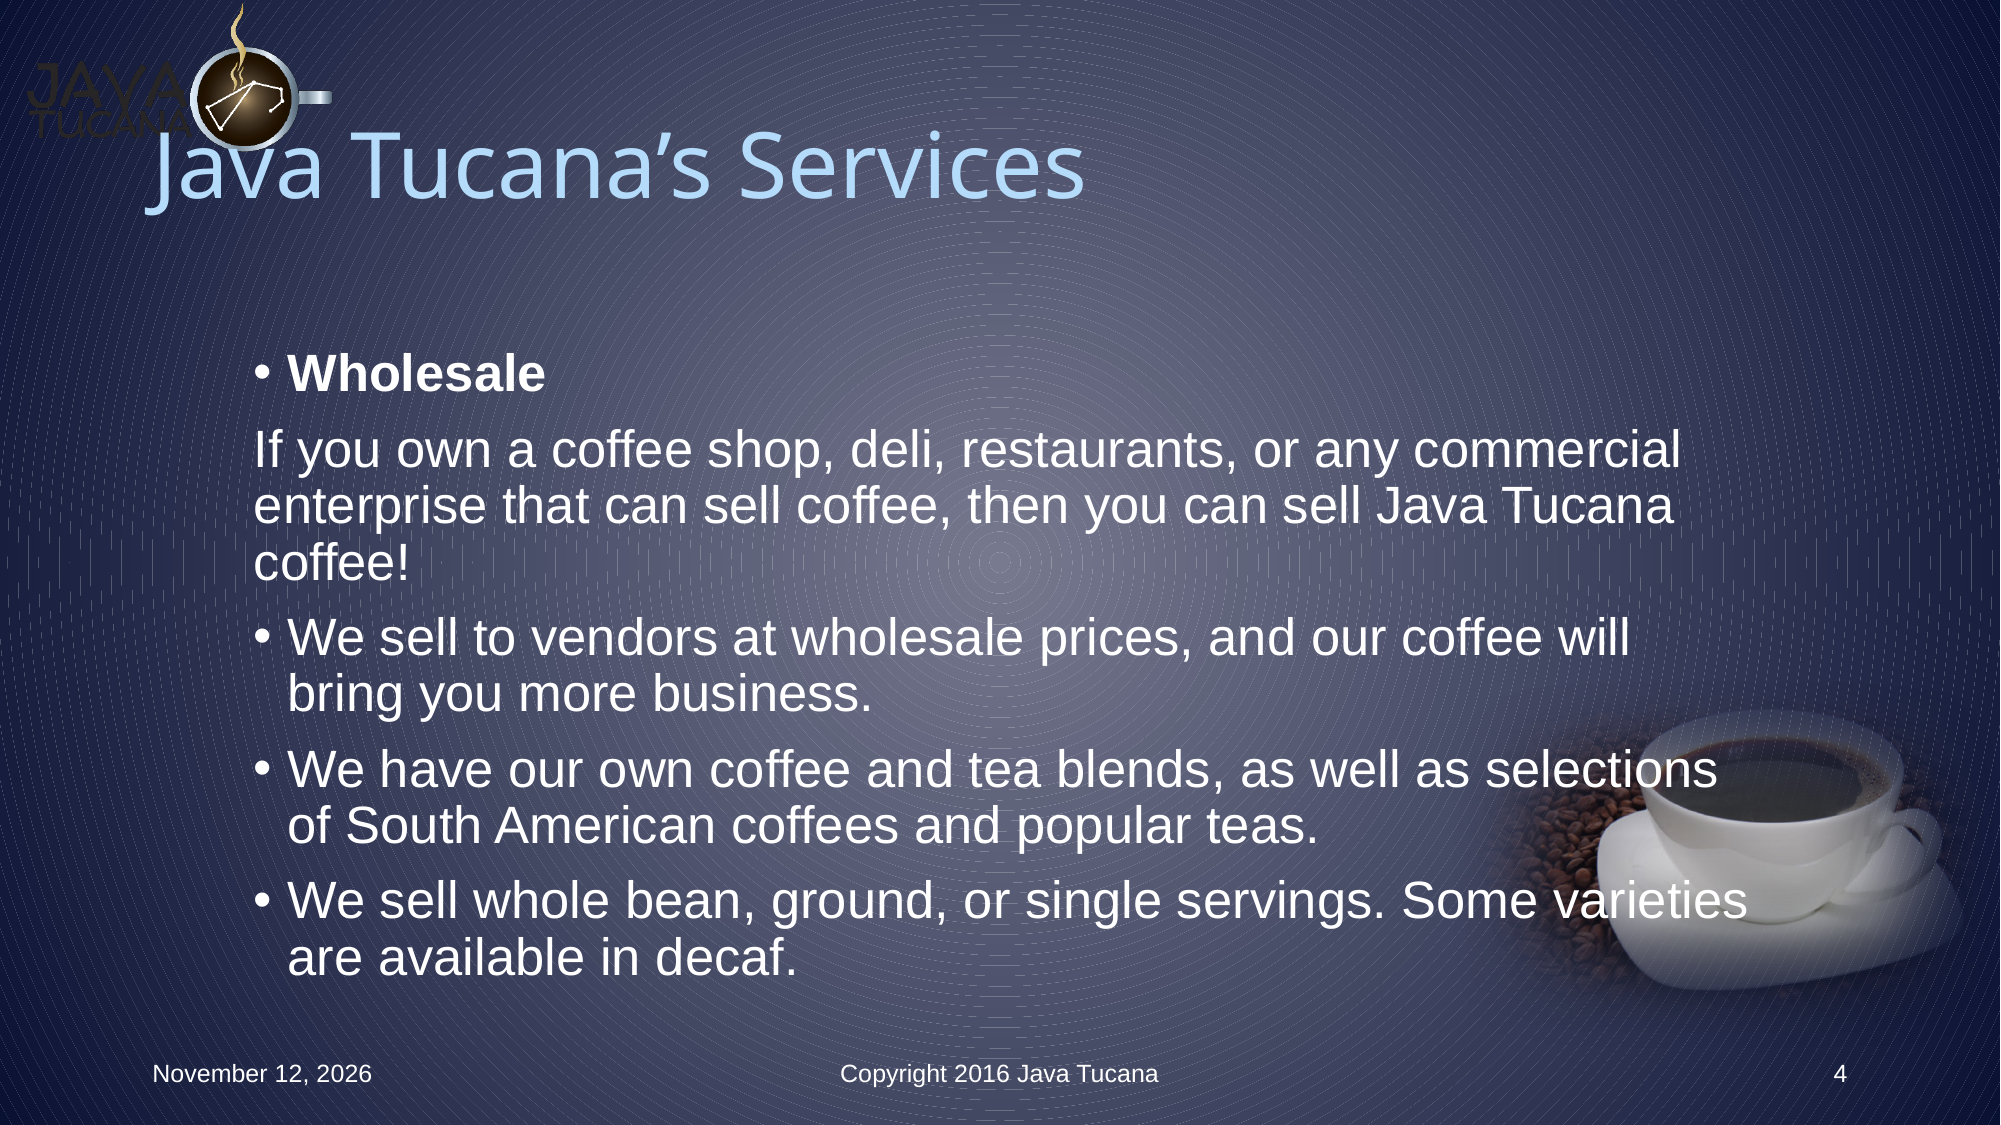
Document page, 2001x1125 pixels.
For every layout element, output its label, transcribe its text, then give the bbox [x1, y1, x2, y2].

picture [1772, 776, 1906, 946]
picture [13, 0, 341, 159]
title Java Tucana’s Services [137, 59, 1863, 278]
list Wholesale If you own a coffee shop, deli, restaurants, or any commercial enterprise that can sell coffee, then you can sell Java Tucana coffee! We sell to vendors at wholesale prices, and our coffee will bring you more business. We have our own coffee and tea blends, as well as selections of South American coffees and popular teas. We sell whole bean, ground, or single servings. Some varieties are available in decaf. [238, 339, 1772, 1000]
slide_number 4 [1412, 1042, 1863, 1103]
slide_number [137, 1042, 588, 1103]
footer Copyright 2016 Java Tucana [662, 1042, 1338, 1103]
